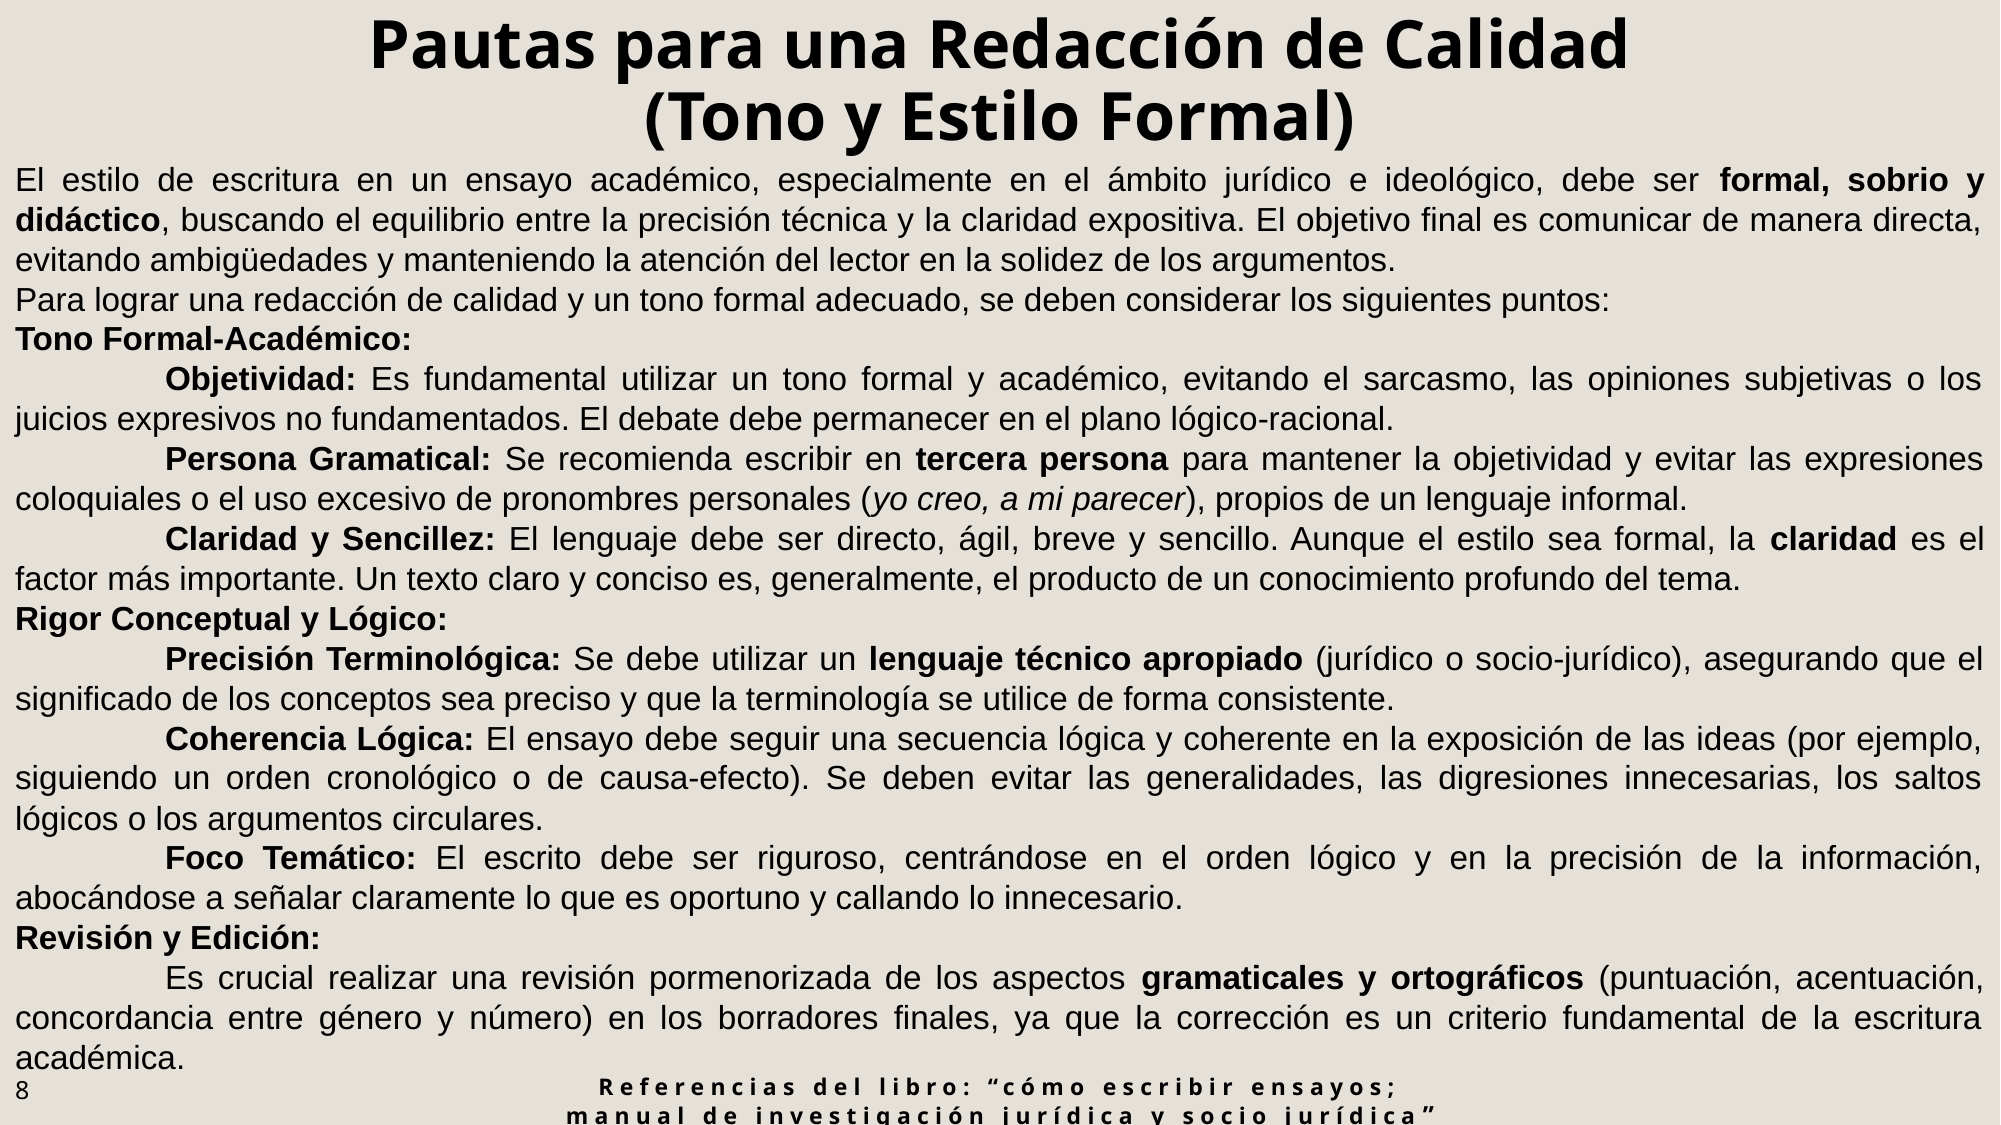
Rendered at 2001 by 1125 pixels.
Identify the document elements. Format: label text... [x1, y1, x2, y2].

title Pautas para una Redacción de Calidad (Tono y Estilo Formal) [286, 80, 1714, 150]
text_box El estilo de escritura en un ensayo académico, especialmente en el ámbito jurídico e ideológico, debe ser formal, sobrio y didáctico, buscando el equilibrio entre la precisión técnica y la claridad expositiva. El objetivo final es comunicar de manera directa, evitando ambigüedades y manteniendo la atención del lector en la solidez de los argumentos. Para lograr una redacción de calidad y un tono formal adecuado, se deben considerar los siguientes puntos: Tono Formal-Académico: Objetividad: Es fundamental utilizar un tono formal y académico, evitando el sarcasmo, las opiniones subjetivas o los juicios expresivos no fundamentados. El debate debe permanecer en el plano lógico-racional. Persona Gramatical: Se recomienda escribir en tercera persona para mantener la objetividad y evitar las expresiones coloquiales o el uso excesivo de pronombres personales (yo creo, a mi parecer), propios de un lenguaje informal. Claridad y Sencillez: El lenguaje debe ser directo, ágil, breve y sencillo. Aunque el estilo sea formal, la claridad es el factor más importante. Un texto claro y conciso es, generalmente, el producto de un conocimiento profundo del tema. Rigor Conceptual y Lógico: Precisión Terminológica: Se debe utilizar un lenguaje técnico apropiado (jurídico o socio-jurídico), asegurando que el significado de los conceptos sea preciso y que la terminología se utilice de forma consistente. Coherencia Lógica: El ensayo debe seguir una secuencia lógica y coherente en la exposición de las ideas (por ejemplo, siguiendo un orden cronológico o de causa-efecto). Se deben evitar las generalidades, las digresiones innecesarias, los saltos lógicos o los argumentos circulares. Foco Temático: El escrito debe ser riguroso, centrándose en el orden lógico y en la precisión de la información, abocándose a señalar claramente lo que es oportuno y callando lo innecesario. Revisión y Edición: Es crucial realizar una revisión pormenorizada de los aspectos gramaticales y ortográficos (puntuación, acentuación, concordancia entre género y número) en los borradores finales, ya que la corrección es un criterio fundamental de la escritura académica. [0, 150, 2000, 1125]
